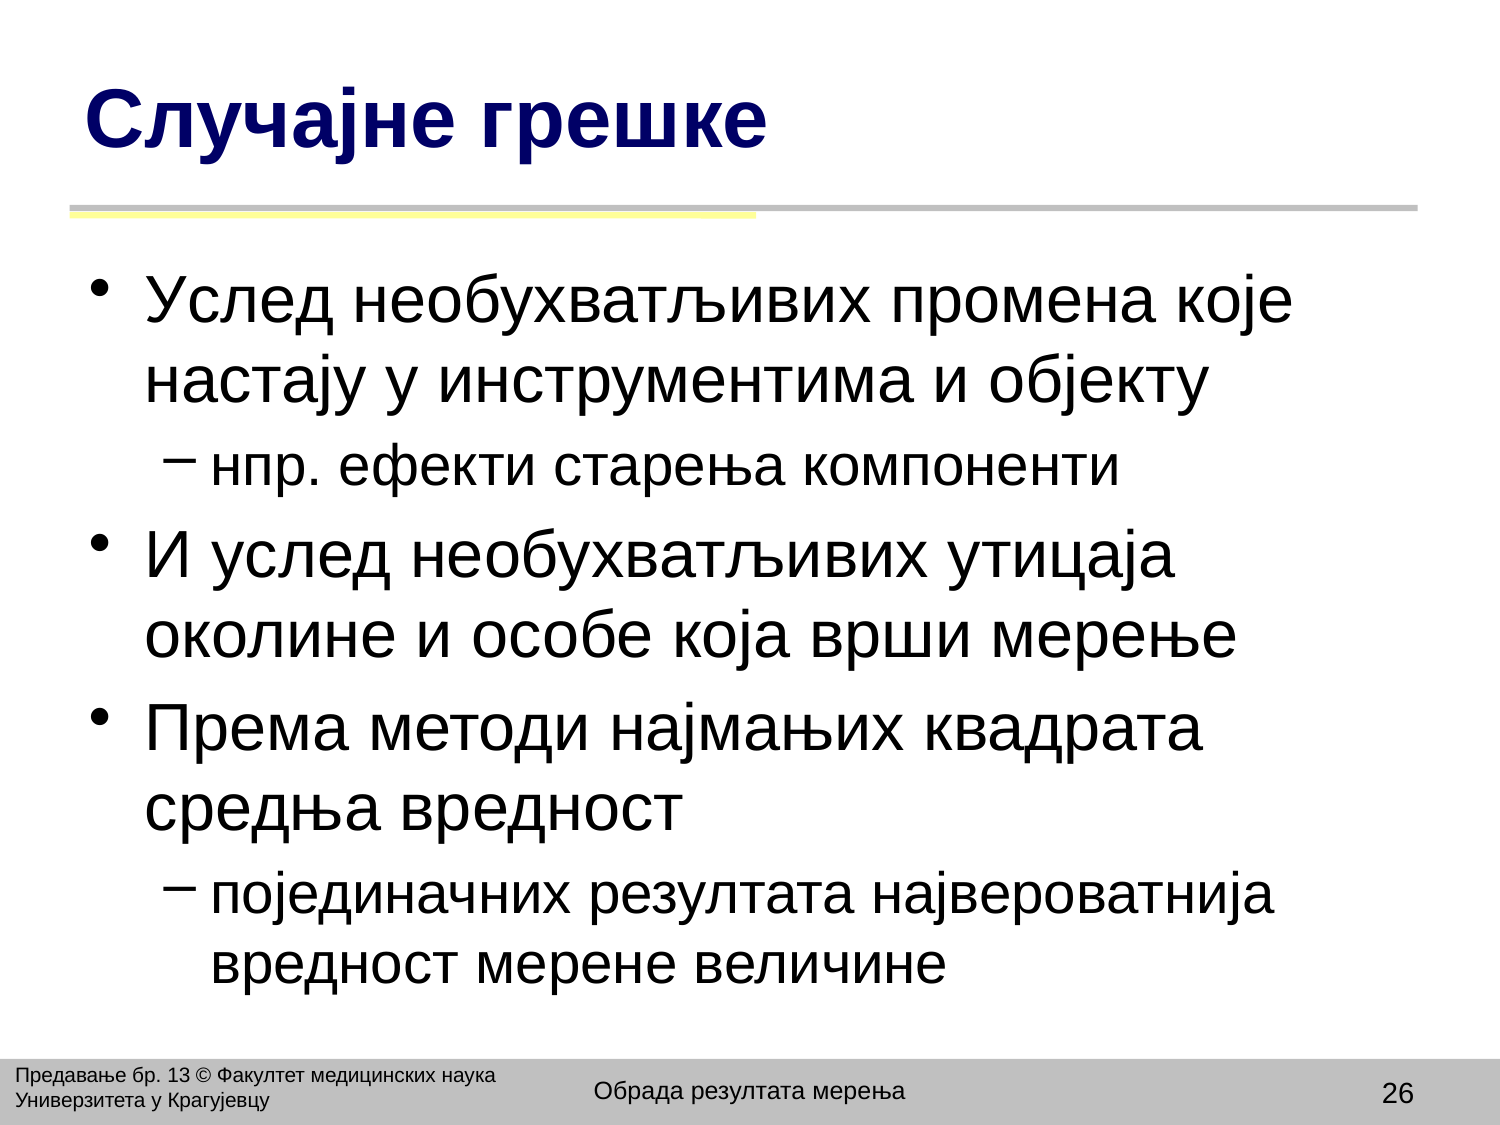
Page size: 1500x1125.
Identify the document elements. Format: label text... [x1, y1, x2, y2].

slide_number 26 [1079, 1066, 1430, 1125]
footer Обрада резултата мерења [512, 1066, 988, 1125]
title Случајне грешке [69, 19, 1426, 208]
list Услед необухватљивих промена које настају у инструментима и објекту нпр. ефекти старења компоненти И услед необухватљивих утицаја околине и особе која врши мерење Према методи најмањих квадрата средња вредност појединачних резултата највероватнија вредност мерене величине [73, 248, 1424, 1024]
slide_number Предавање бр. 13 © Факултет медицинских наука Универзитета у Крагујевцу [0, 1053, 631, 1108]
